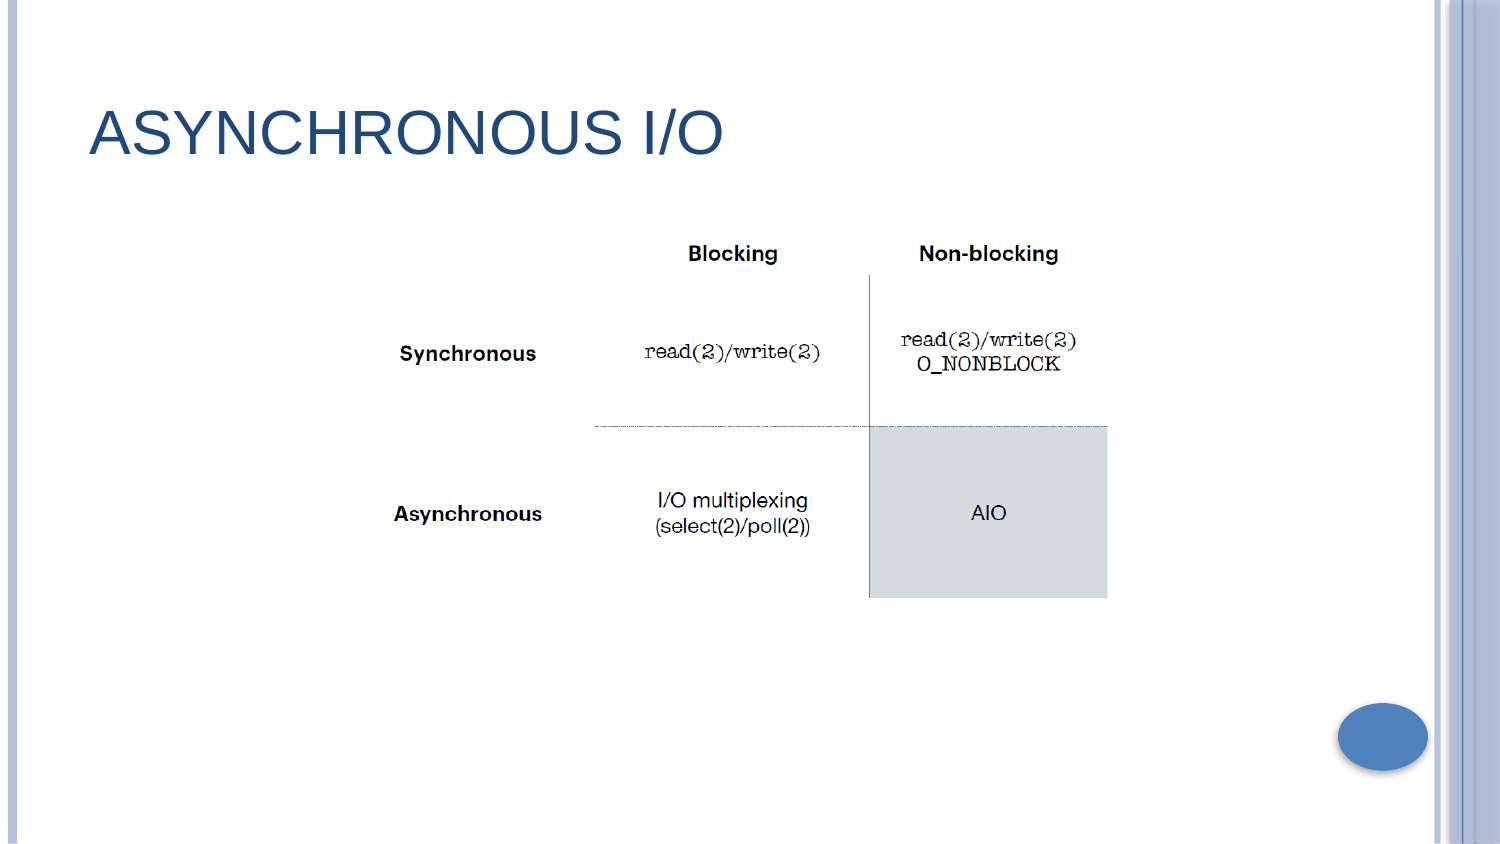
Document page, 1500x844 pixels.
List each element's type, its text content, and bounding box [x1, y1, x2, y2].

picture [385, 232, 1115, 611]
title Asynchronous I/O [75, 33, 1300, 175]
